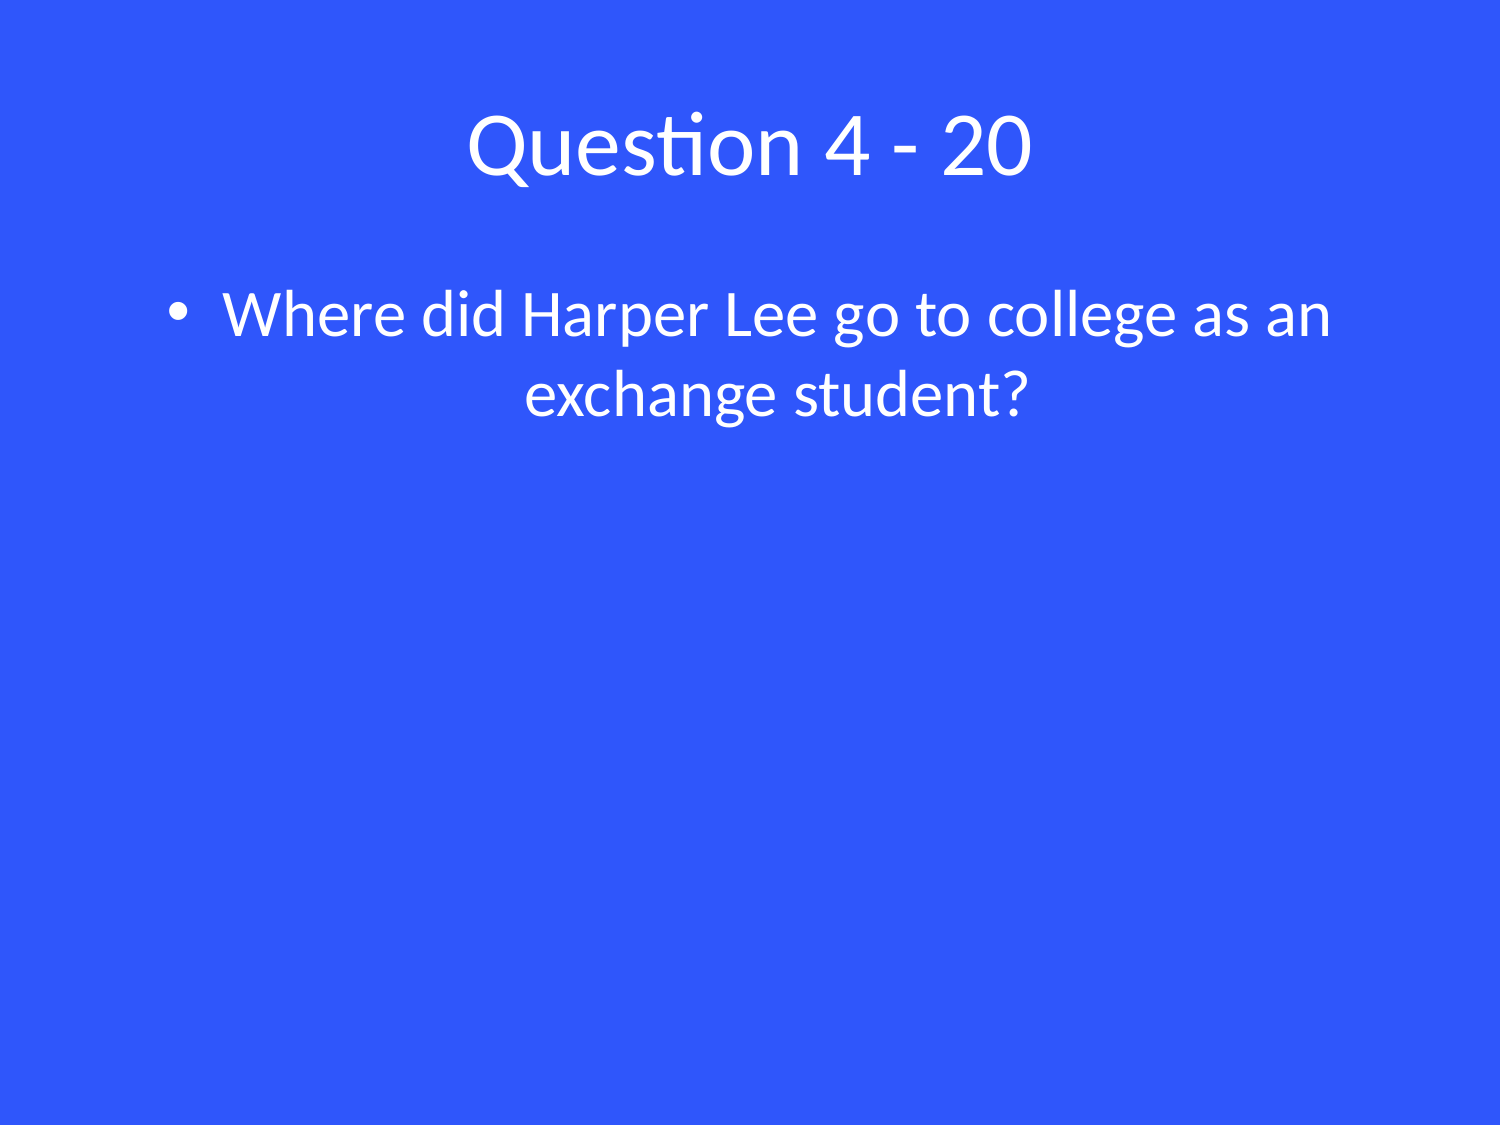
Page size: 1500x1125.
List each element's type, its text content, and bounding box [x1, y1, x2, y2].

title Question 4 - 20 [74, 44, 1426, 233]
list Where did Harper Lee go to college as an exchange student? [74, 262, 1426, 1006]
